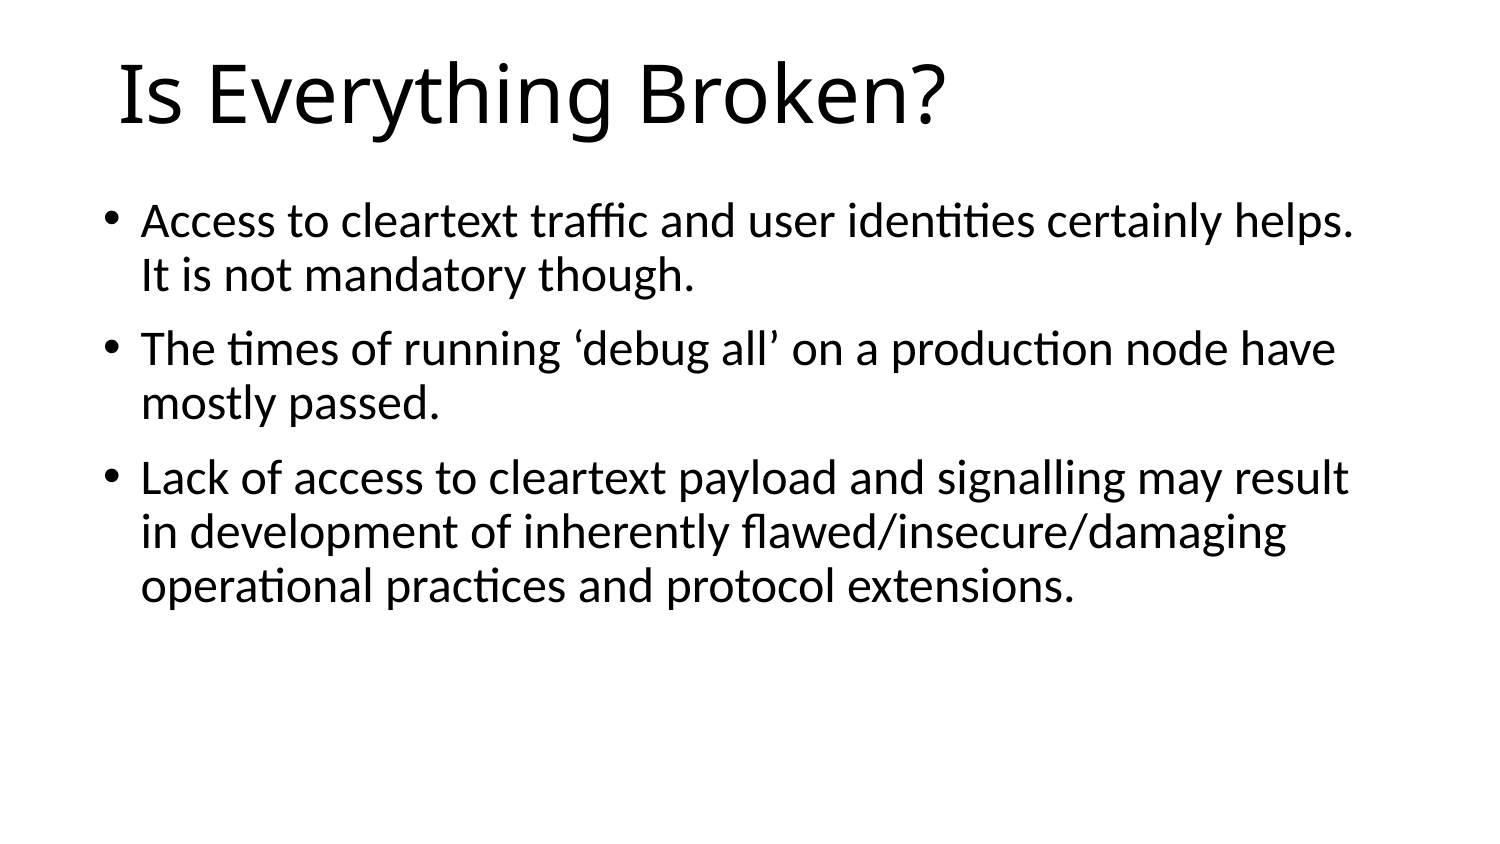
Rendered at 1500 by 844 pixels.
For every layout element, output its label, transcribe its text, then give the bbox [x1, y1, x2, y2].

title Is Everything Broken? [103, 44, 1397, 149]
text_box Access to cleartext traffic and user identities certainly helps. It is not mandatory though. The times of running ‘debug all’ on a production node have mostly passed. Lack of access to cleartext payload and signalling may result in development of inherently flawed/insecure/damaging operational practices and protocol extensions. [88, 186, 1400, 746]
